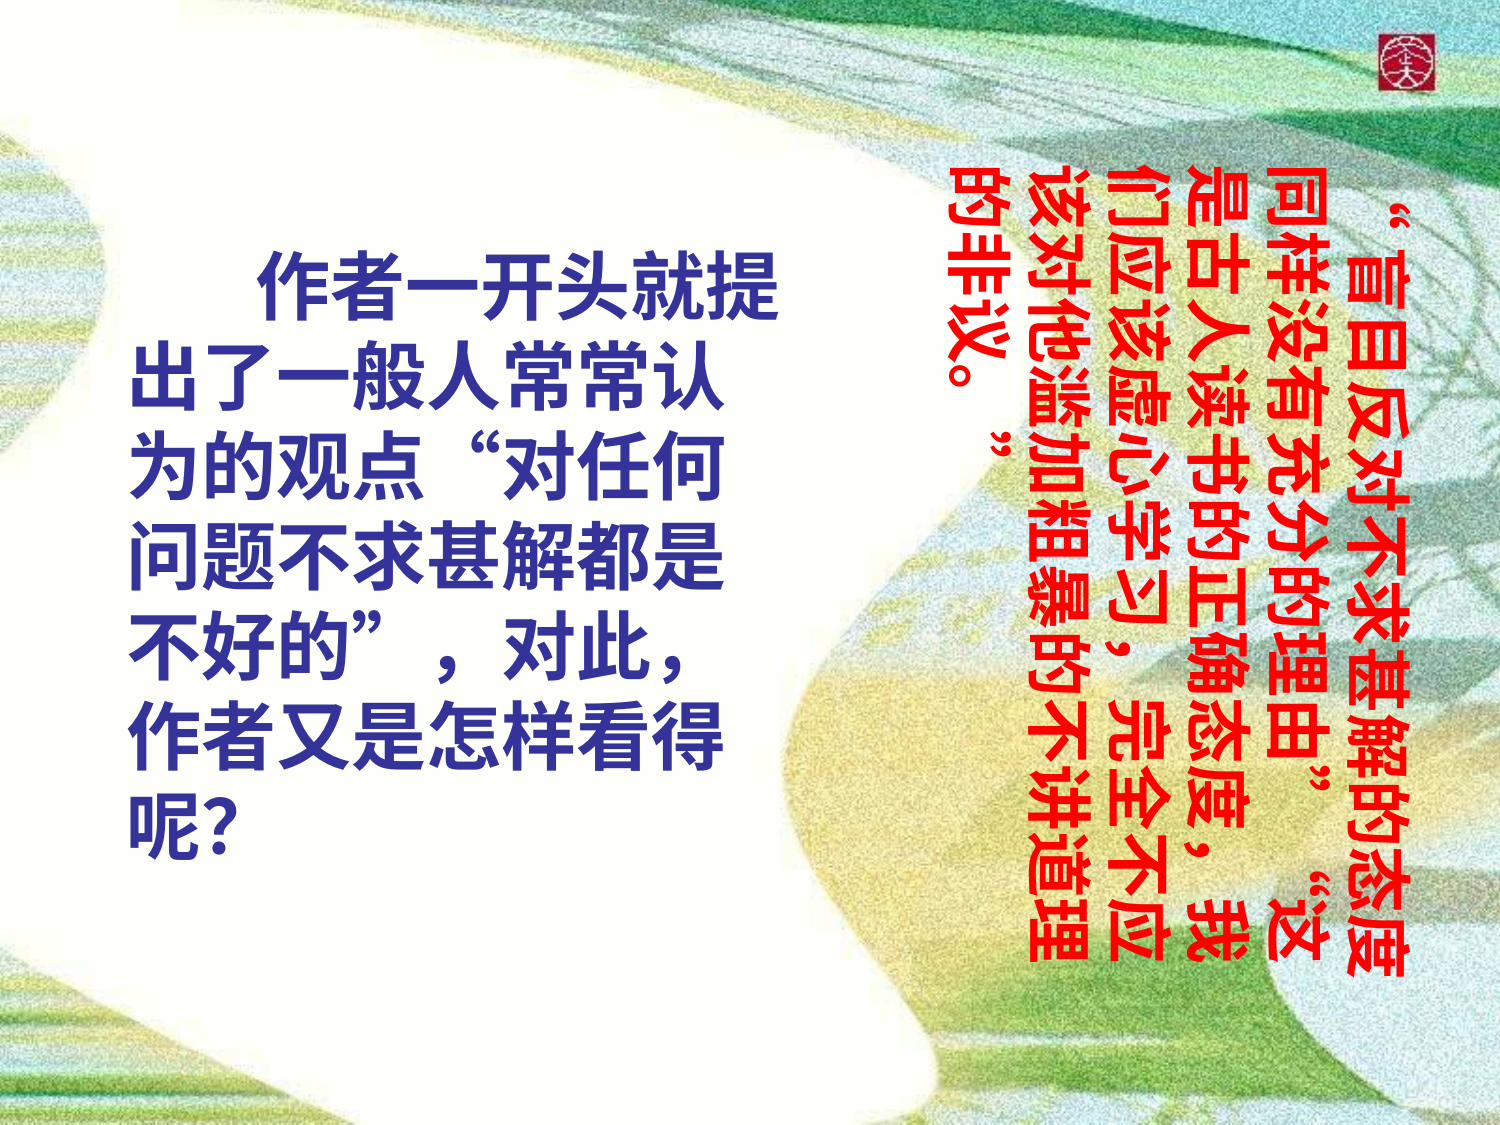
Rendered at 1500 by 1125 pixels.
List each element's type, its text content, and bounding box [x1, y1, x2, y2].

text_box 作者一开头就提出了一般人常常认为的观点“对任何问题不求甚解都是不好的”，对此，作者又是怎样看得呢？ [112, 232, 798, 877]
text_box “盲目反对不求甚解的态度同样没有充分的理由”“这是古人读书的正确态度，我们应该虚心学习，完全不应该对他滥加粗暴的不讲道理的非议。” [998, 148, 1428, 1035]
picture [0, 0, 1500, 1125]
